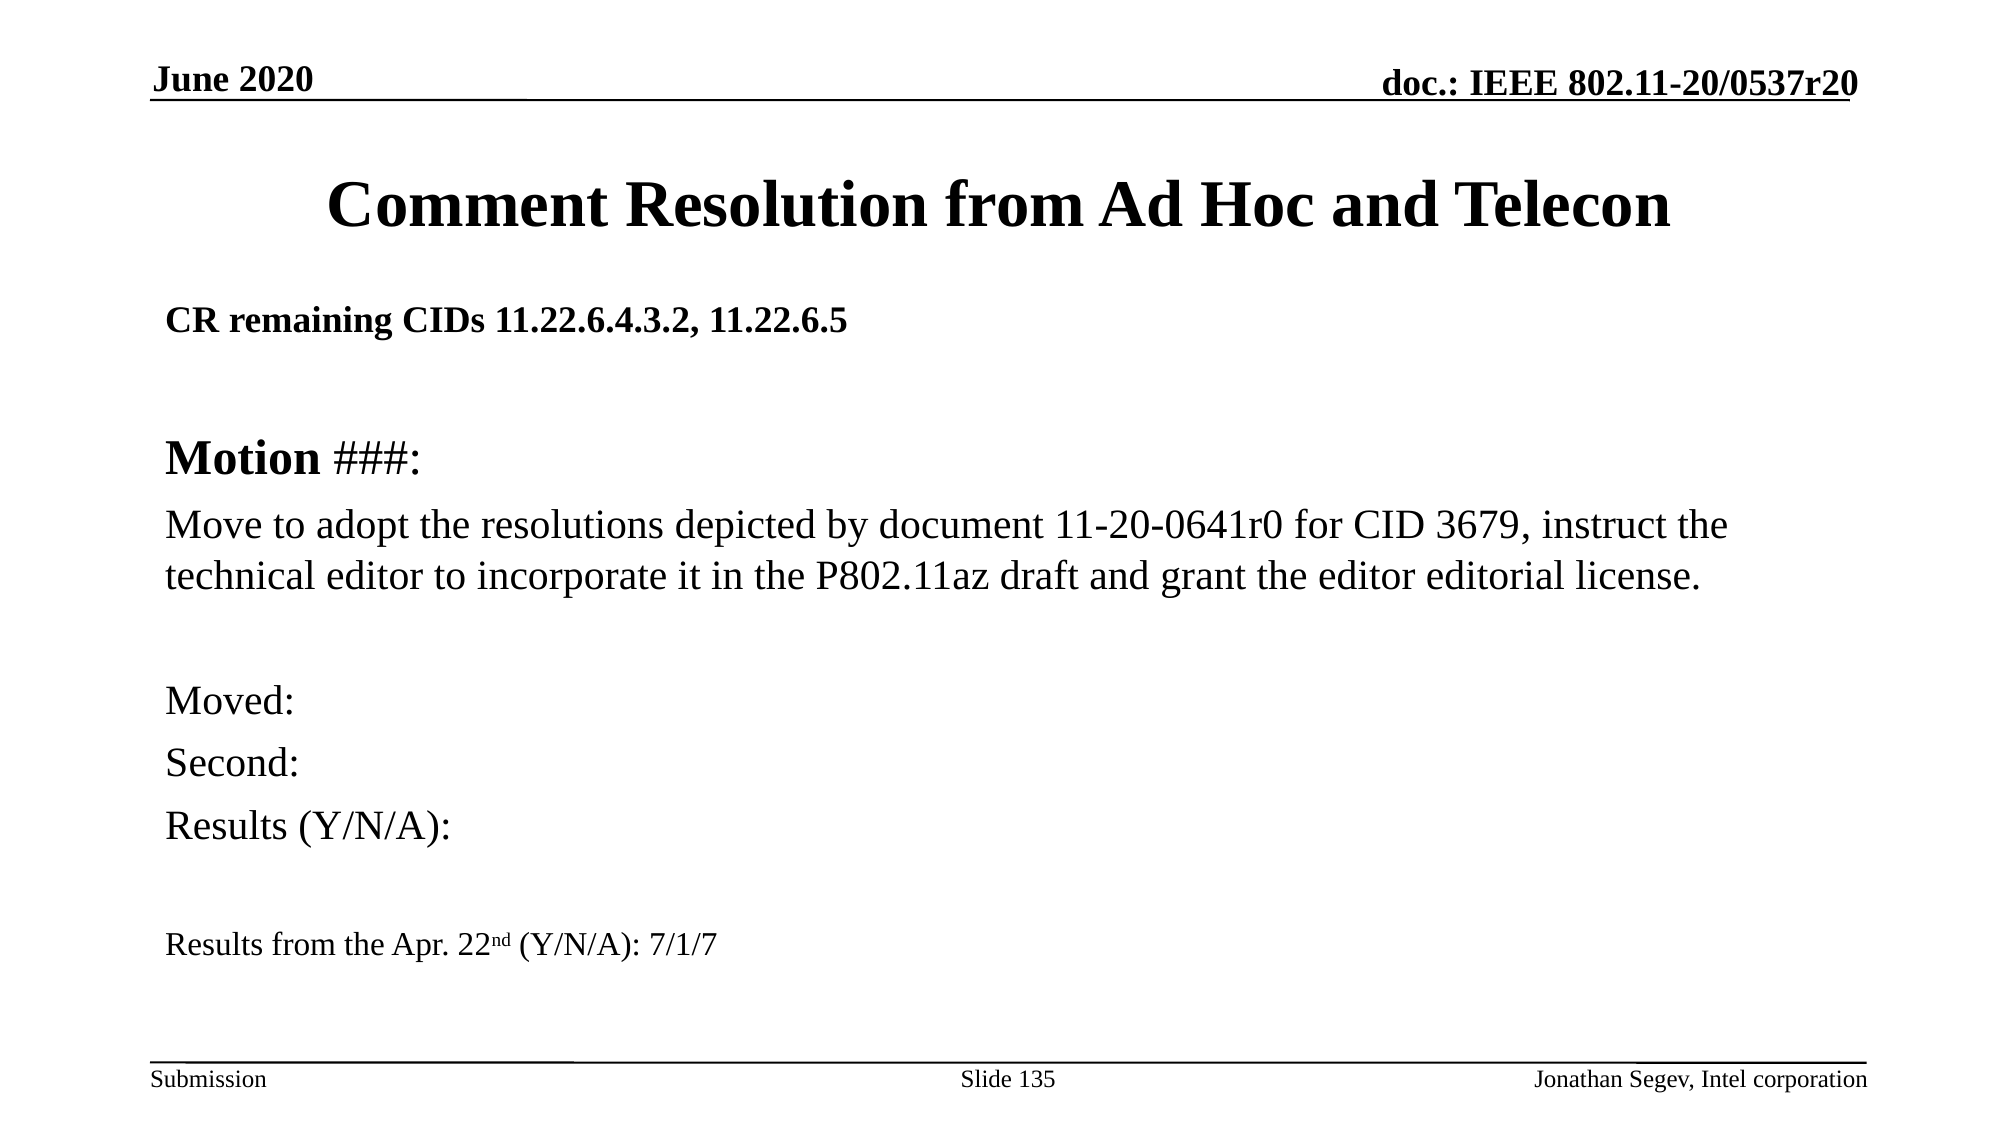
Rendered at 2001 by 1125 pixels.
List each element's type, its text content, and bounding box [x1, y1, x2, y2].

slide_number Slide 135 [950, 1061, 1067, 1123]
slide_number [152, 54, 563, 100]
footer Jonathan Segev, Intel corporation [1171, 1061, 1869, 1093]
list CR remaining CIDs 11.22.6.4.3.2, 11.22.6.5 Motion ###: Move to adopt the resolutions depicted by document 11-20-0641r0 for CID 3679, instruct the technical editor to incorporate it in the P802.11az draft and grant the editor editorial license. Moved: Second: Results (Y/N/A): Results from the Apr. 22nd (Y/N/A): 7/1/7 [149, 286, 1850, 1000]
title Comment Resolution from Ad Hoc and Telecon [149, 112, 1850, 286]
